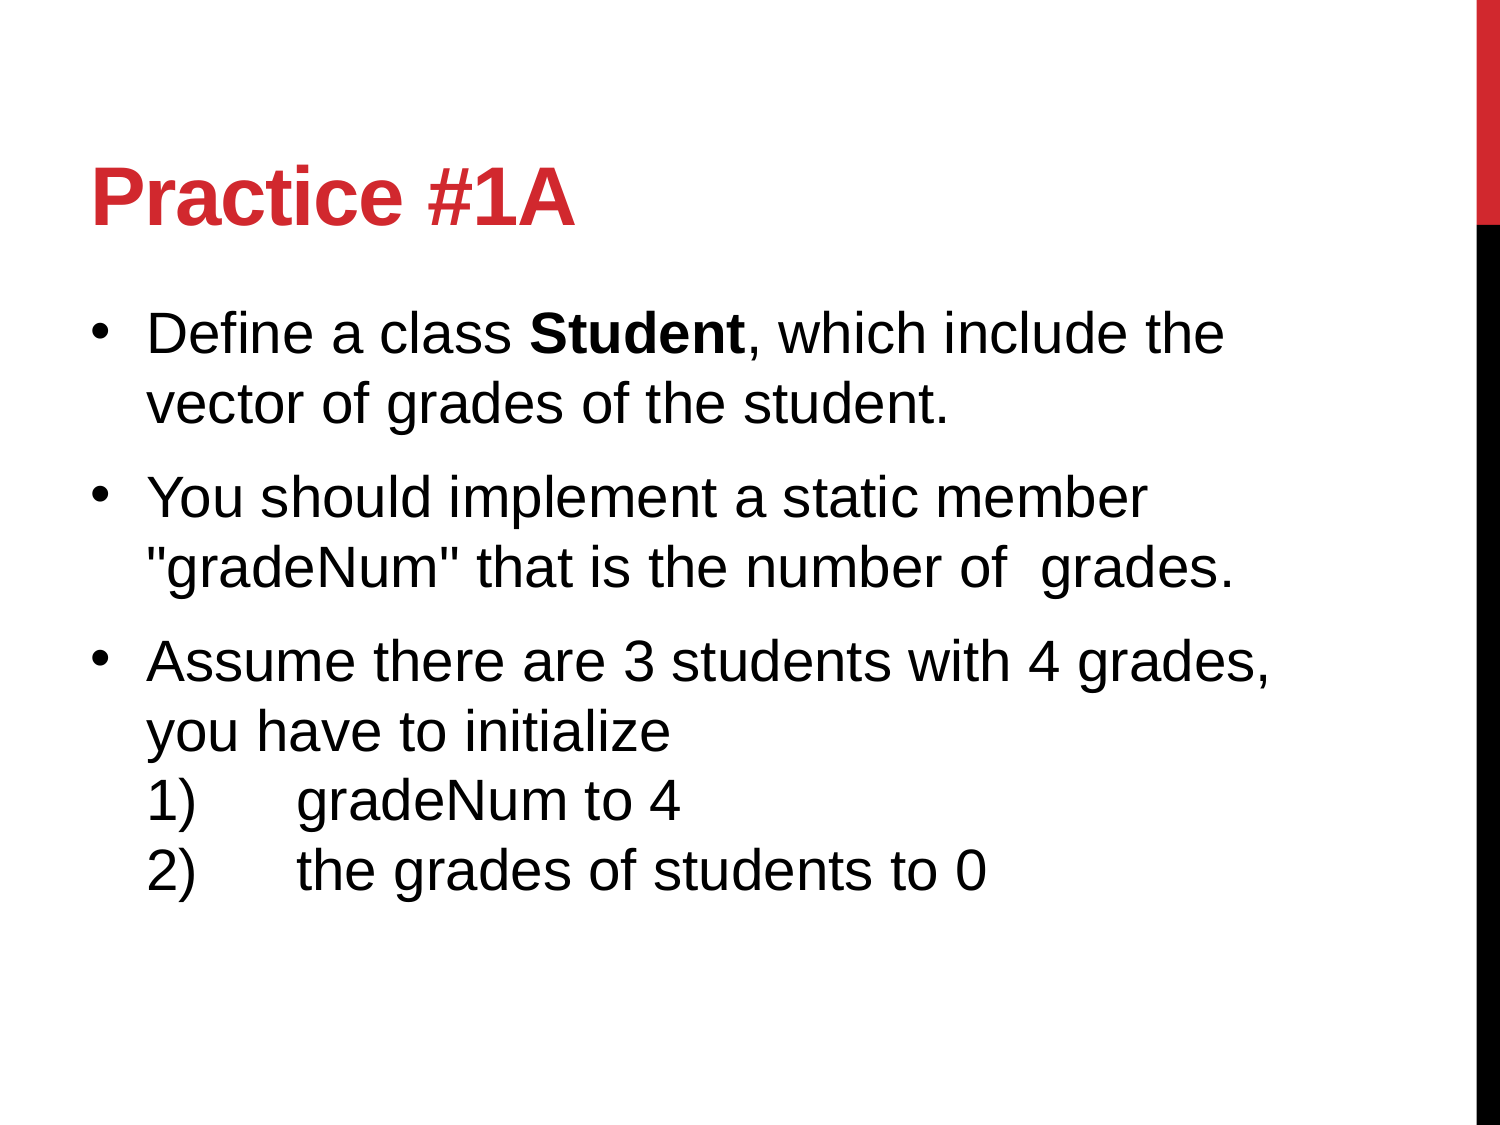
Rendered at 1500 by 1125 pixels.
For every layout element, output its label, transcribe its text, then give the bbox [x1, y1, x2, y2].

list Define a class Student, which include the vector of grades of the student. You should implement a static member "gradeNum" that is the number of grades. Assume there are 3 students with 4 grades, you have to initialize 1) gradeNum to 4 2) the grades of students to 0 [75, 287, 1325, 1005]
title Practice #1A [75, 25, 1350, 250]
